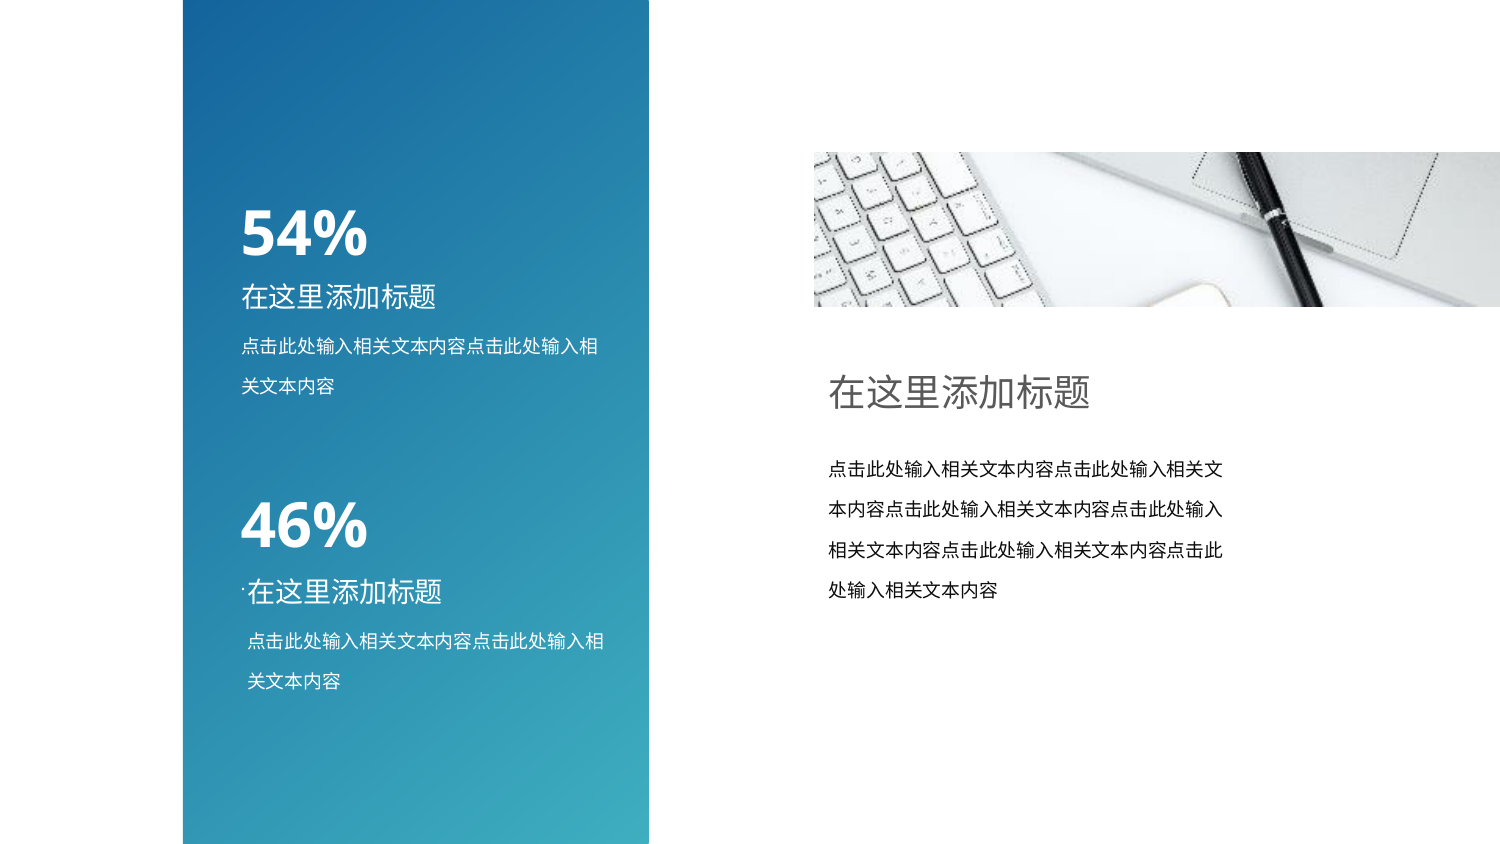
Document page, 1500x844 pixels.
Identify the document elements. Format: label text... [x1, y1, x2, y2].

text_box 在这里添加标题 [232, 567, 661, 616]
text_box 在这里添加标题 [814, 361, 1243, 422]
text_box 点击此处输入相关文本内容点击此处输入相关文本内容点击此处输入相关文本内容点击此处输入相关文本内容点击此处输入相关文本内容点击此处输入相关文本内容 [814, 432, 1254, 650]
text_box 点击此处输入相关文本内容点击此处输入相关文本内容 [232, 616, 625, 700]
picture [814, 152, 1500, 307]
text_box [182, 0, 649, 844]
text_box 点击此处输入相关文本内容点击此处输入相关文本内容 [226, 321, 619, 406]
text_box 在这里添加标题 [226, 272, 655, 321]
text_box 46% . [225, 440, 628, 602]
text_box 54% [225, 148, 628, 309]
